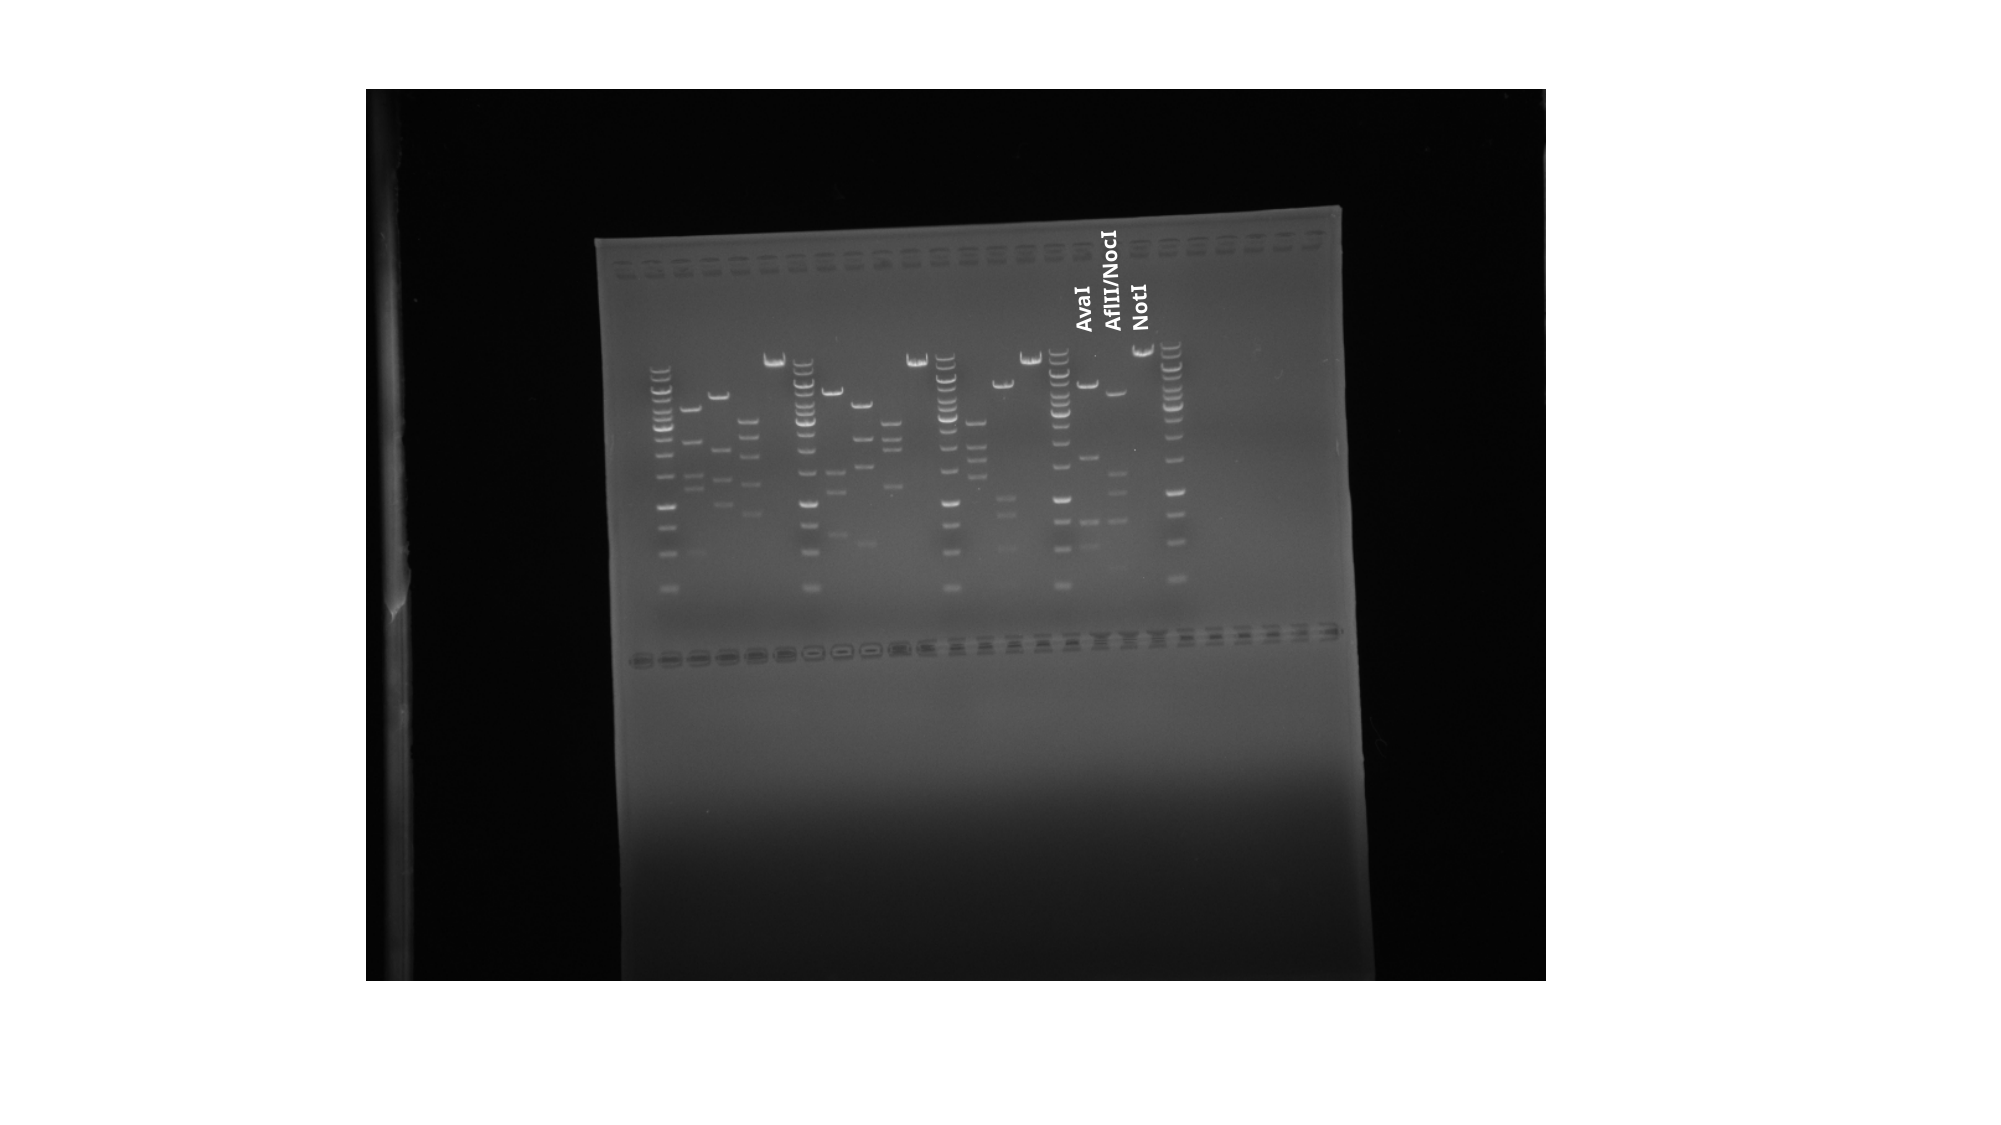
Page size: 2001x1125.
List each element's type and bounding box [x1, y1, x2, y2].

picture [366, 89, 1546, 981]
